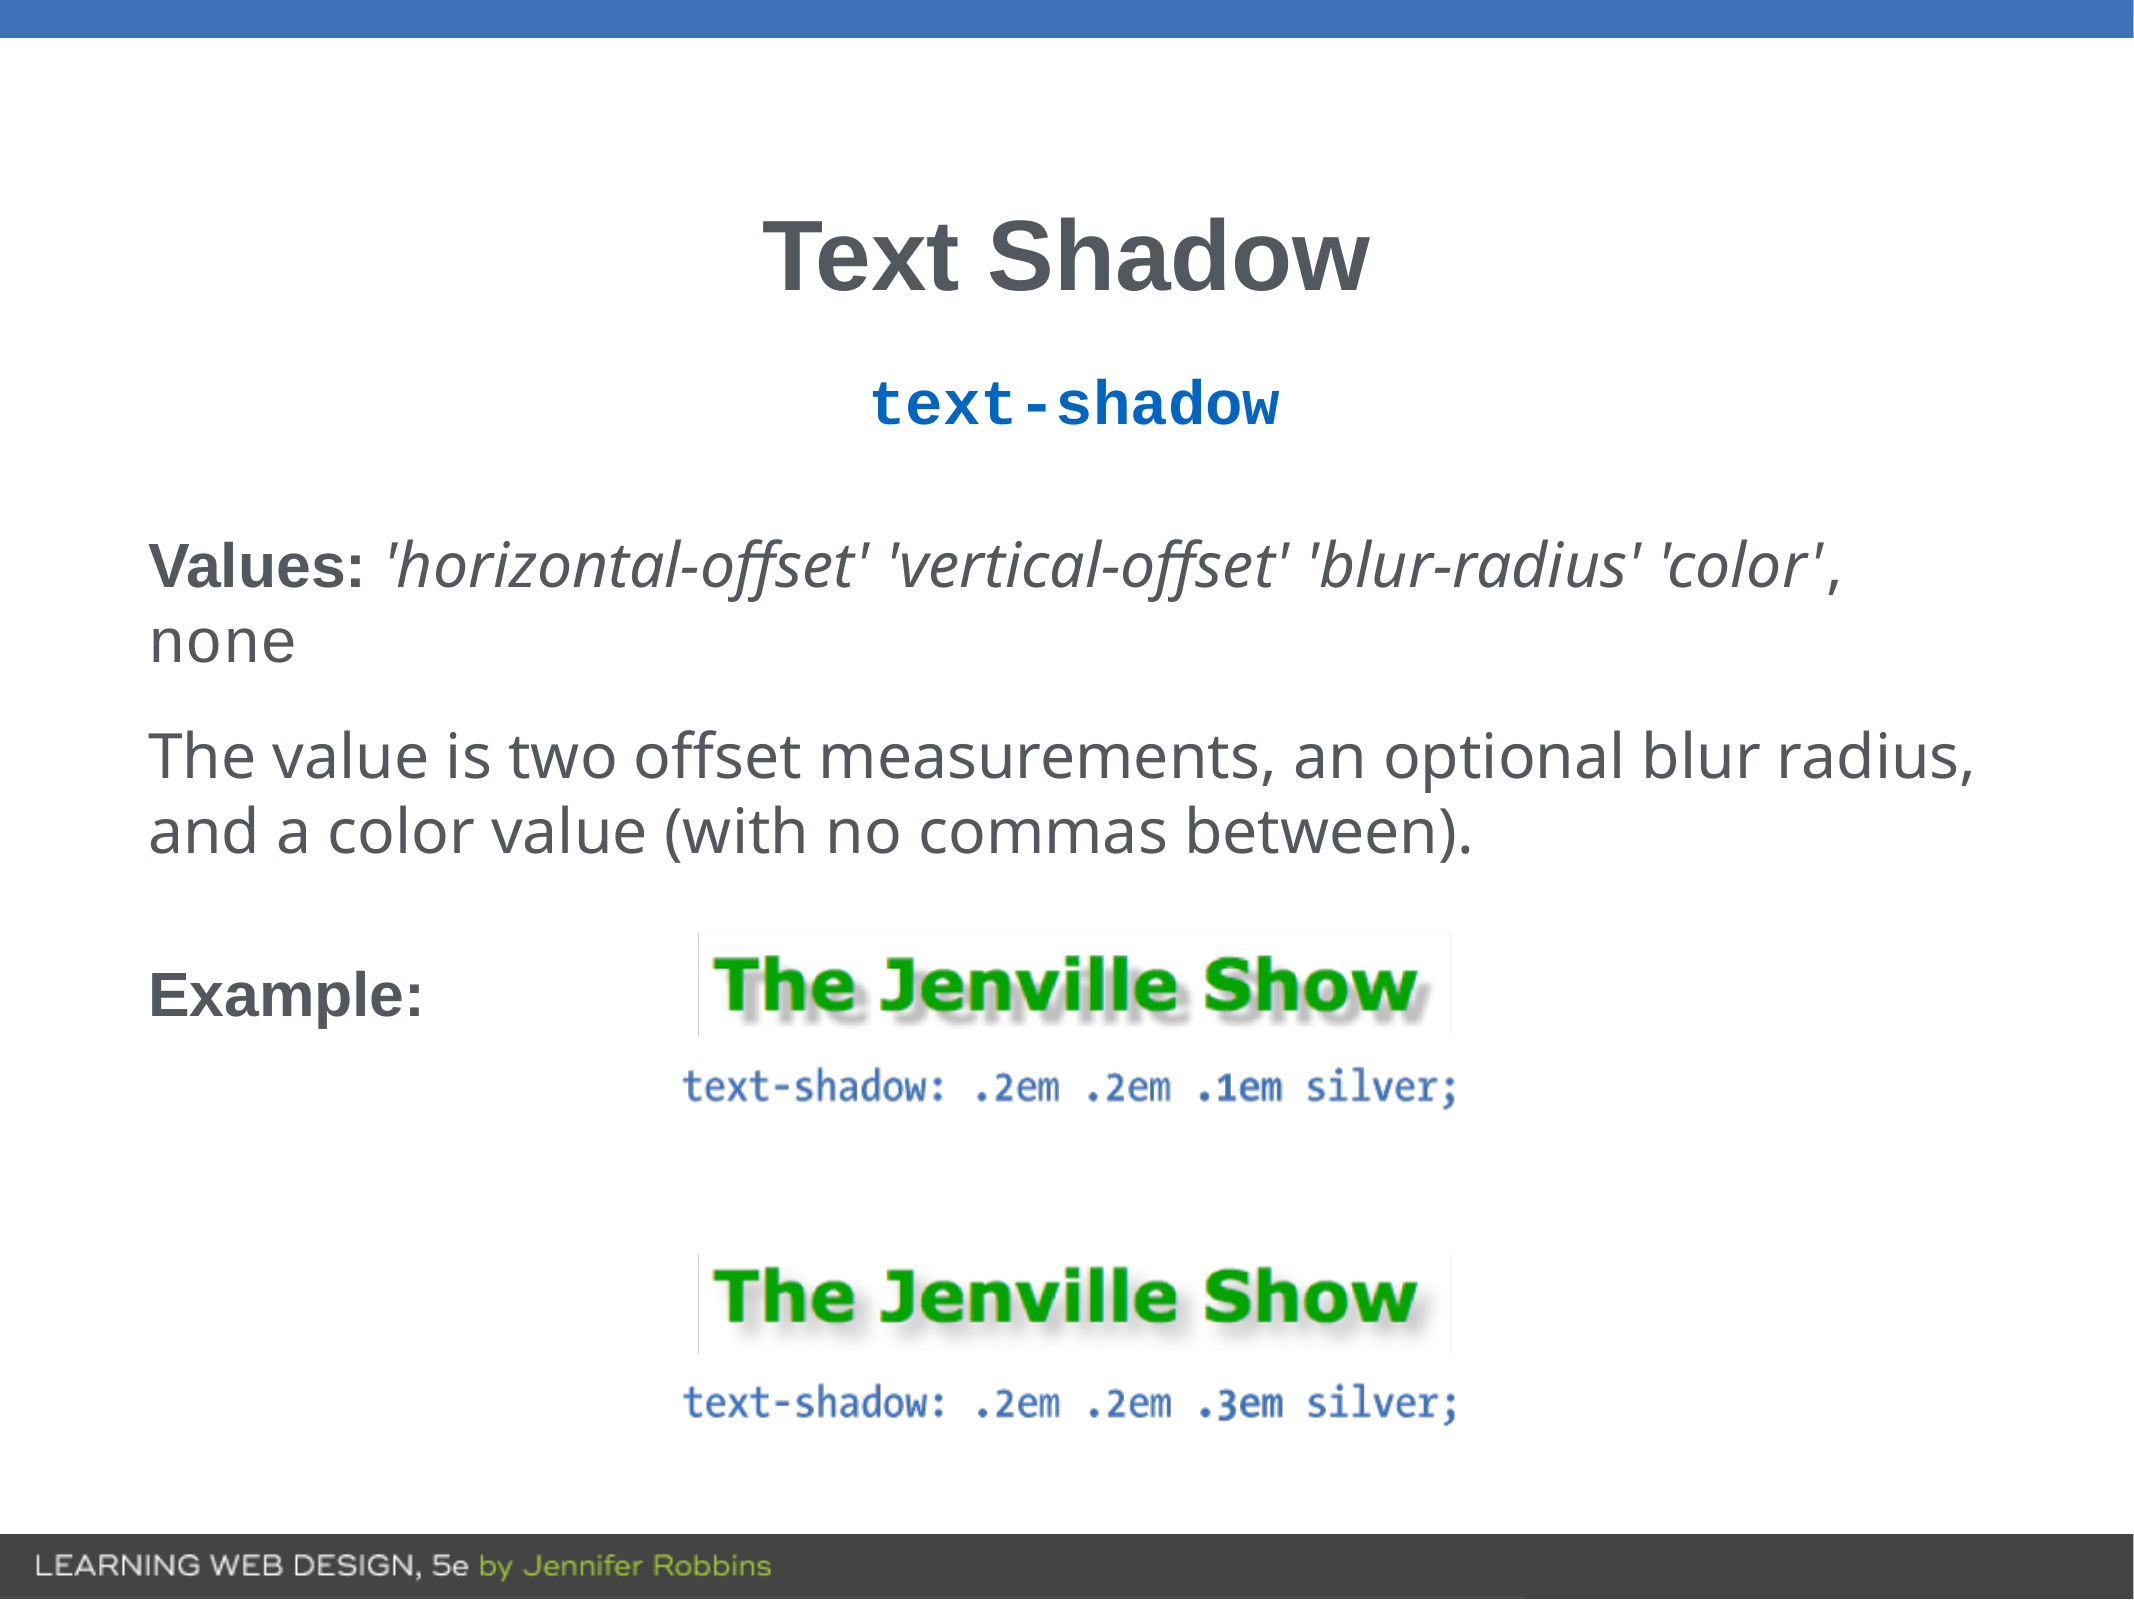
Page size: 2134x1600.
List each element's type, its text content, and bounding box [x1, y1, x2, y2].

title Text Shadow [155, 72, 1978, 353]
picture [657, 914, 1492, 1477]
list text-shadow Values: 'horizontal-offset' 'vertical-offset' 'blur-radius' 'color', none The value is two offset measurements, an optional blur radius, and a color value (with no commas between). Example: [139, 353, 2010, 1387]
picture [0, 1534, 2134, 1599]
